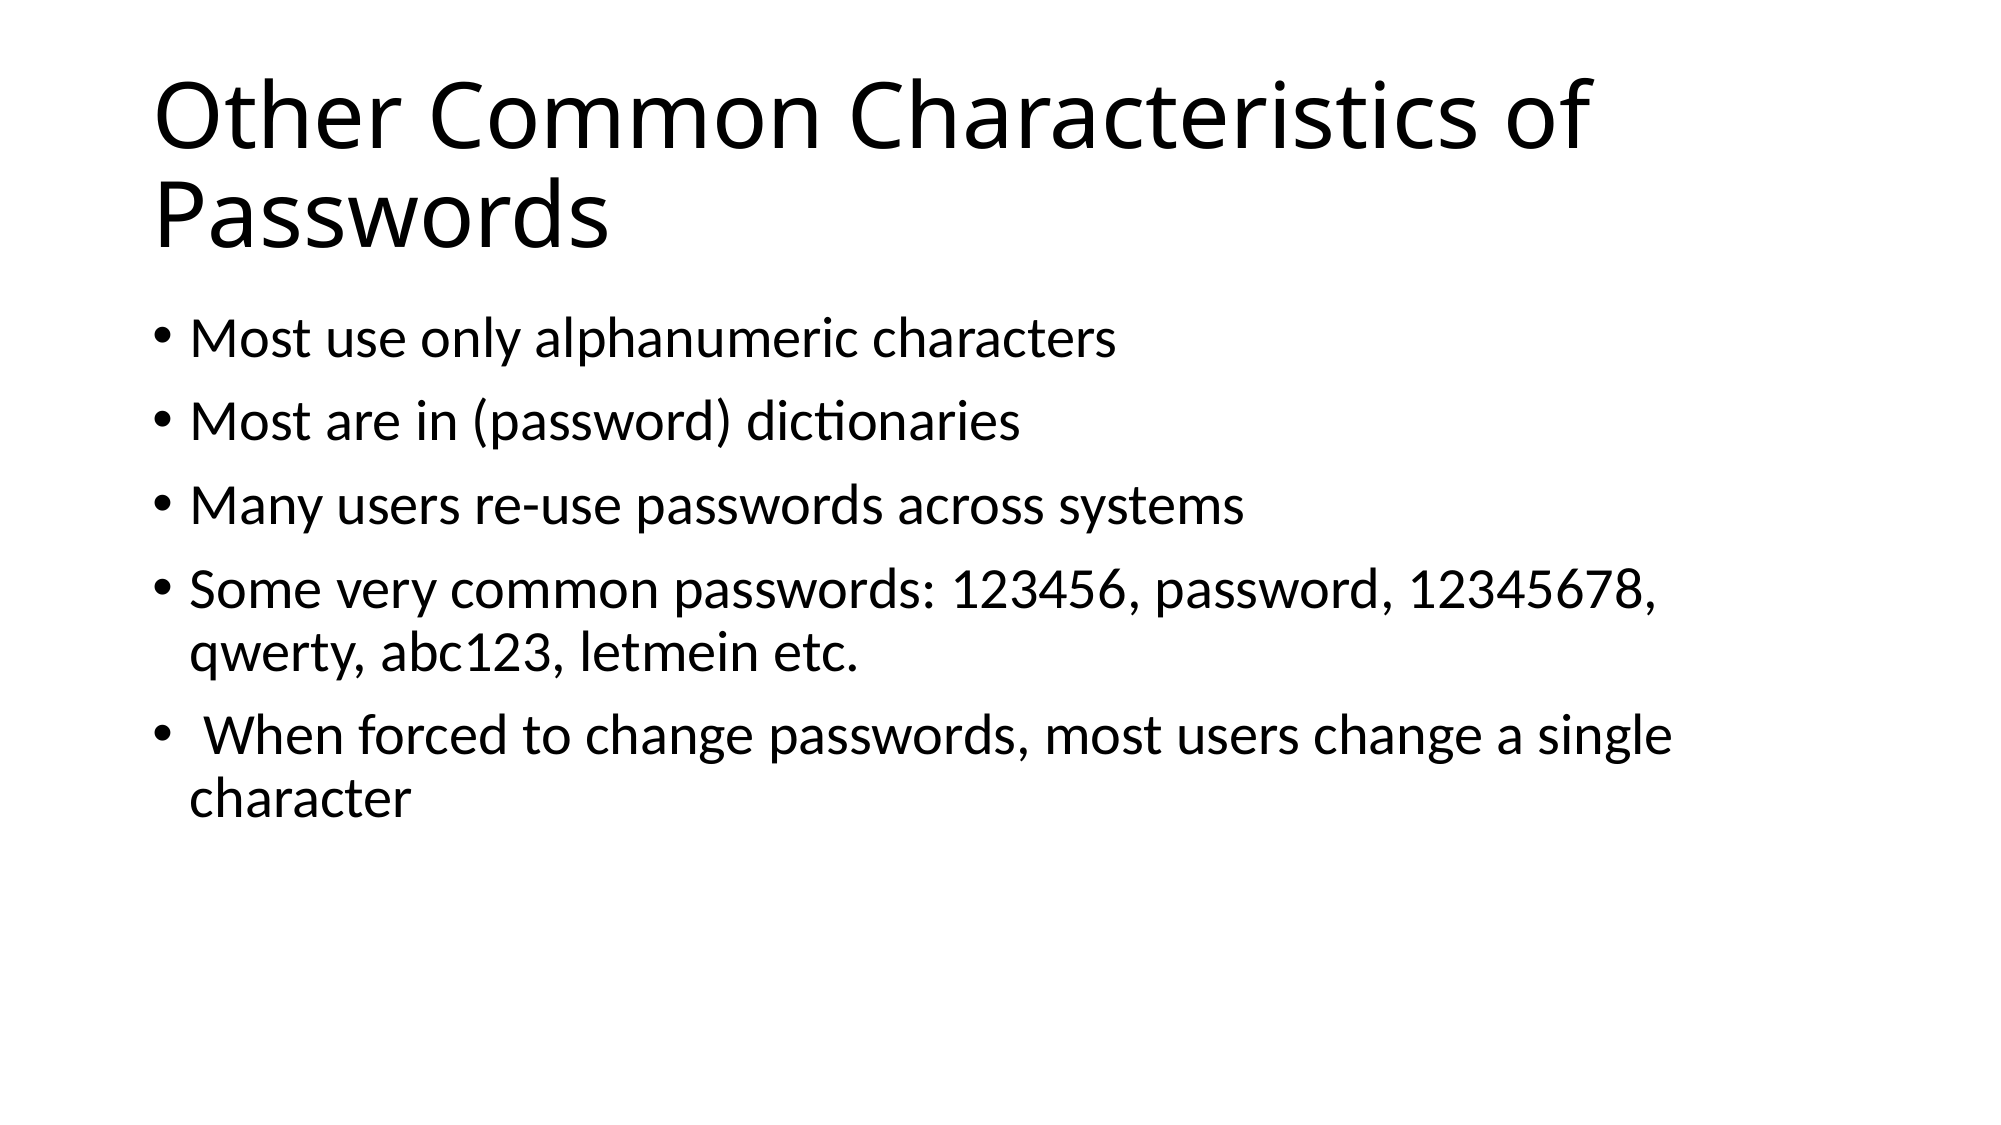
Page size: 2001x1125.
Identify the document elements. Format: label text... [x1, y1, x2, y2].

list Most use only alphanumeric characters Most are in (password) dictionaries Many users re-use passwords across systems Some very common passwords: 123456, password, 12345678, qwerty, abc123, letmein etc. When forced to change passwords, most users change a single character [137, 299, 1863, 1014]
title Other Common Characteristics of Passwords [137, 59, 1863, 278]
